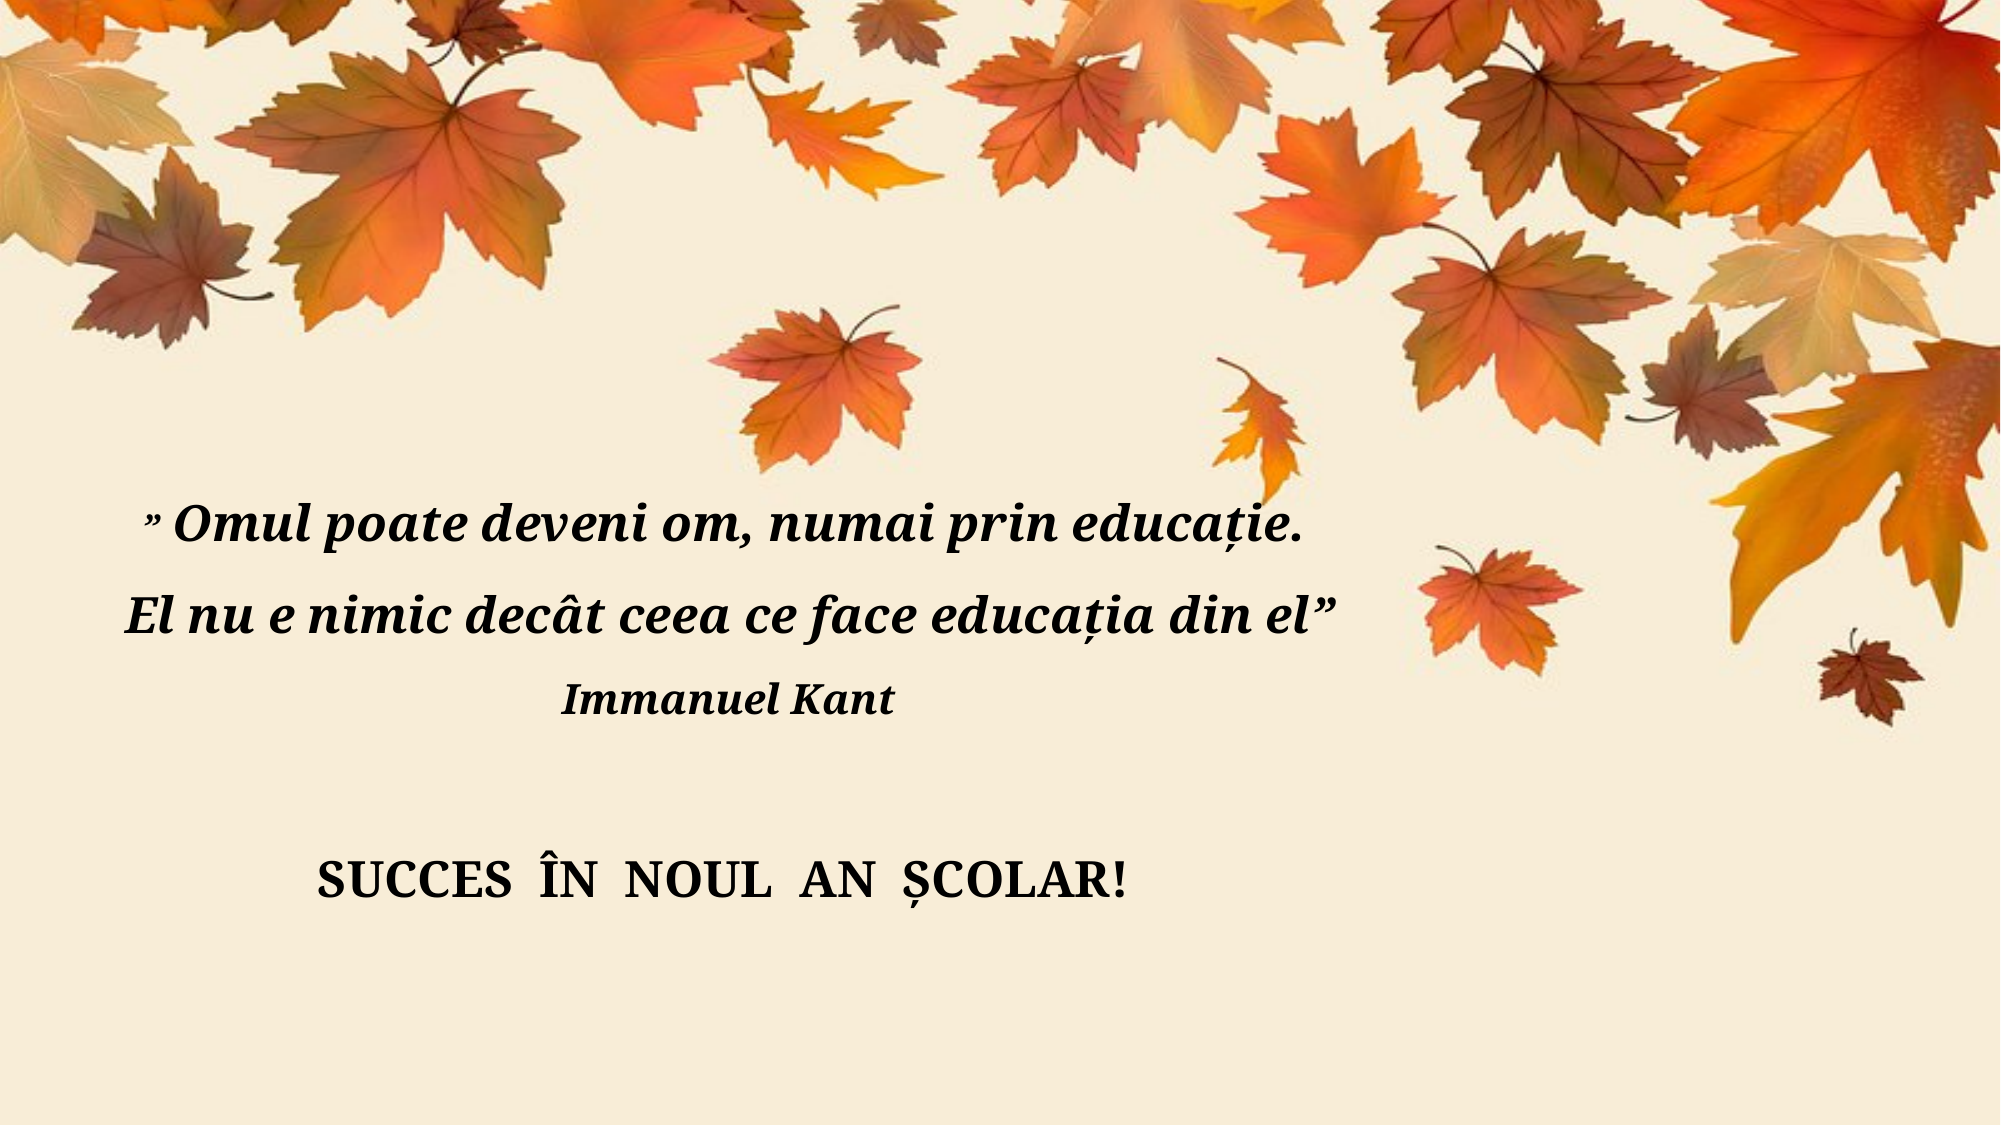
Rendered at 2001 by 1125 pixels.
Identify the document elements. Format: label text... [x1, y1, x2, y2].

picture [0, 0, 2001, 1125]
text_box ” Omul poate deveni om, numai prin educație. El nu e nimic decât ceea ce face educația din el” Immanuel Kant SUCCES ÎN NOUL AN ȘCOLAR! [45, 463, 1402, 976]
list [202, 133, 1906, 1081]
